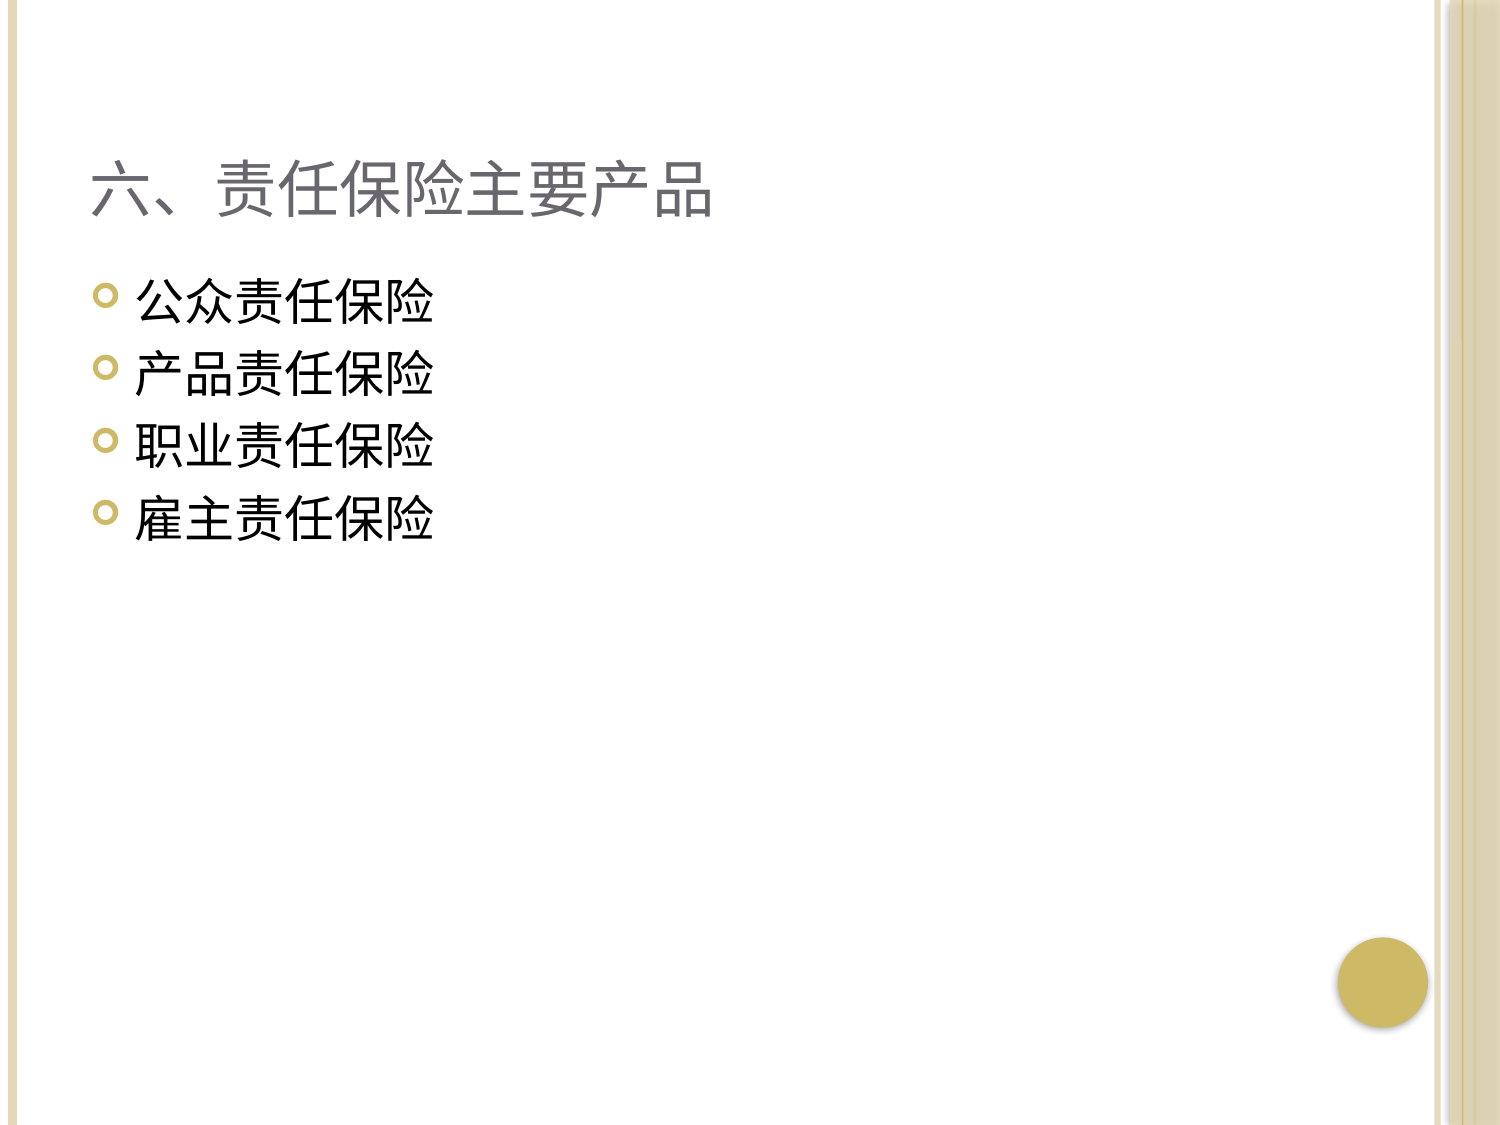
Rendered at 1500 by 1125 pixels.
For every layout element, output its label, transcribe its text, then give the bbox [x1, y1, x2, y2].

title 六、责任保险主要产品 [75, 45, 1300, 233]
list 公众责任保险 产品责任保险 职业责任保险 雇主责任保险 [74, 262, 1301, 1063]
